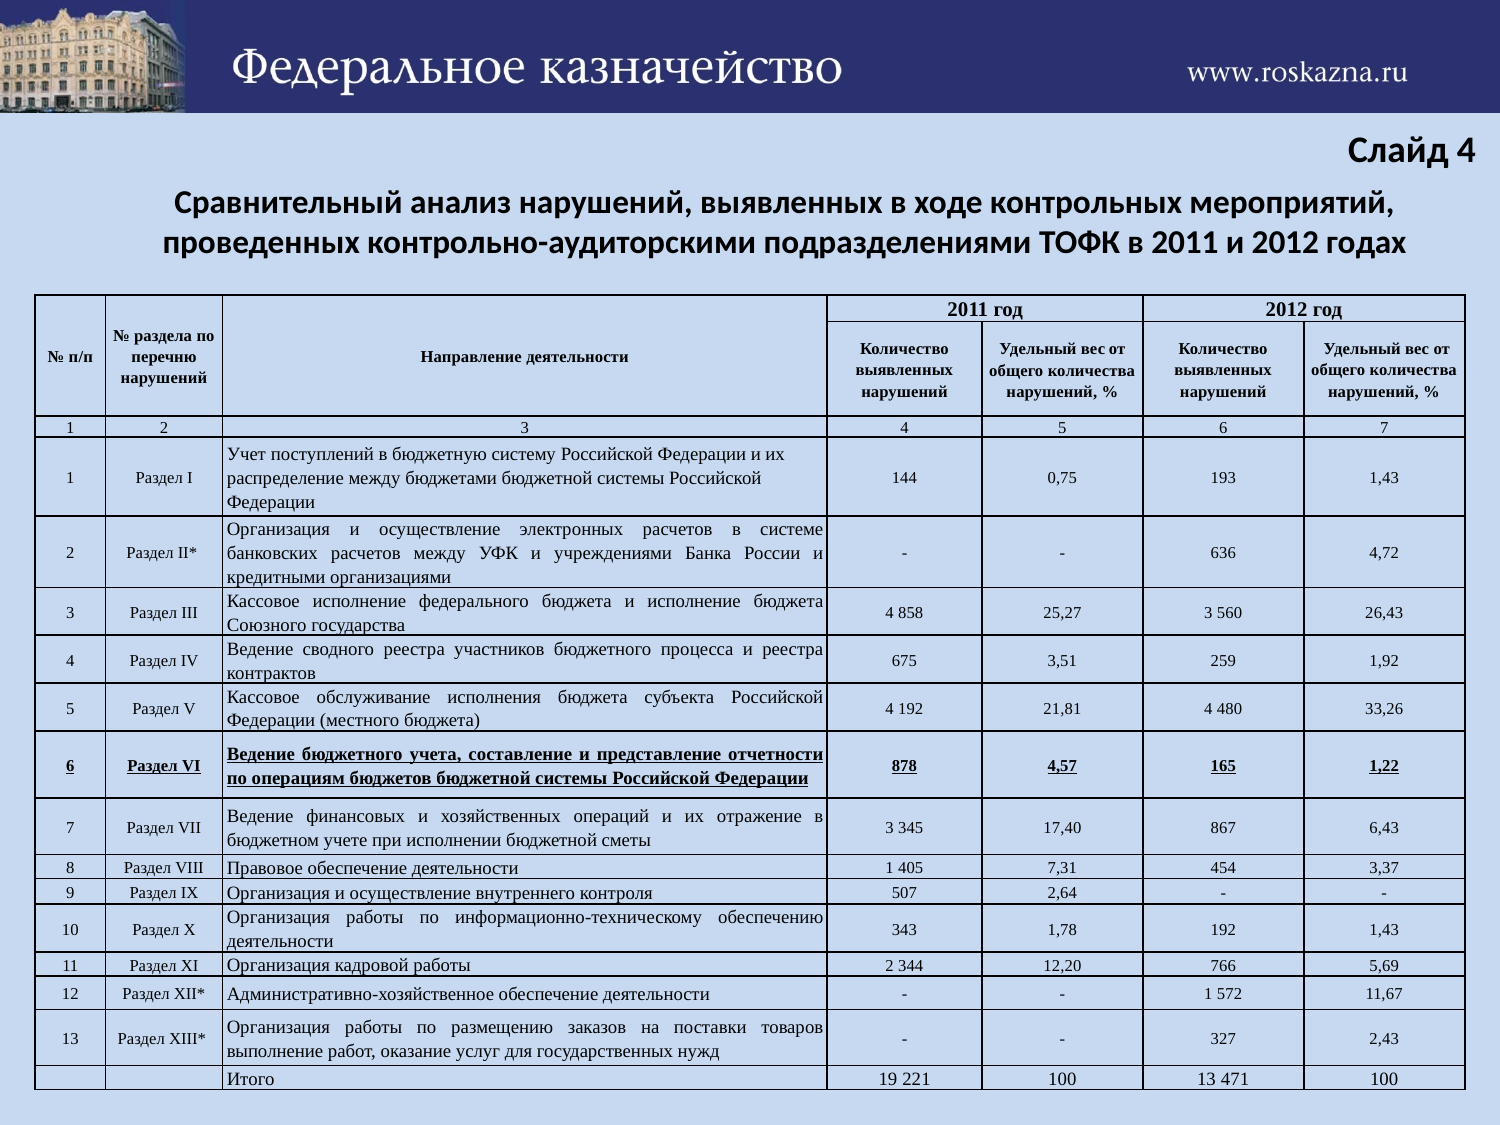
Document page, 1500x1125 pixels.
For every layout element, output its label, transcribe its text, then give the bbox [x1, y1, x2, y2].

table_cell Раздел II* [106, 517, 222, 587]
table_cell 878 [828, 732, 981, 797]
table_cell 6,43 [1305, 799, 1464, 854]
table_cell Раздел VI [106, 732, 222, 797]
table_cell Административно-хозяйственное обеспечение деятельности [223, 977, 826, 1009]
table_cell Ведение бюджетного учета, составление и представление отчетности по операциям бюджетов бюджетной системы Российской Федерации [223, 732, 826, 797]
table_cell 33,26 [1305, 684, 1464, 730]
table_cell 675 [828, 636, 981, 682]
table_cell 4 858 [828, 588, 981, 634]
table_cell - [1305, 879, 1464, 903]
table_cell [106, 1066, 222, 1089]
table_cell 12 [36, 977, 105, 1009]
table_cell 1,43 [1305, 905, 1464, 951]
table_cell Организация и осуществление внутреннего контроля [223, 879, 826, 903]
table_cell Раздел XI [106, 953, 222, 975]
table_cell Раздел XII* [106, 977, 222, 1009]
table_cell 7,31 [983, 855, 1142, 878]
table_cell 11 [36, 953, 105, 975]
table_cell 867 [1144, 799, 1303, 854]
table_cell 165 [1144, 732, 1303, 797]
table_cell Раздел I [106, 438, 222, 515]
table_cell Раздел IV [106, 636, 222, 682]
table_cell - [828, 1010, 981, 1065]
table_cell 4,57 [983, 732, 1142, 797]
table_cell Организация кадровой работы [223, 953, 826, 975]
table_cell 2 344 [828, 953, 981, 975]
table_header № раздела по перечню нарушений [106, 296, 222, 415]
table_cell 3 345 [828, 799, 981, 854]
table_cell 6 [36, 732, 105, 797]
table_cell Раздел IX [106, 879, 222, 903]
table_cell 11,67 [1305, 977, 1464, 1009]
table_cell Организация и осуществление электронных расчетов в системе банковских расчетов между УФК и учреждениями Банка России и кредитными организациями [223, 517, 826, 587]
table_cell 1,78 [983, 905, 1142, 951]
table_cell [36, 1066, 105, 1089]
table_cell - [983, 517, 1142, 587]
table_cell 6 [1144, 417, 1303, 436]
table_cell - [1144, 879, 1303, 903]
table_cell 0,75 [983, 438, 1142, 515]
table_cell 3,51 [983, 636, 1142, 682]
table_cell 259 [1144, 636, 1303, 682]
table_cell 4 [828, 417, 981, 436]
table_cell 5 [36, 684, 105, 730]
table_cell 21,81 [983, 684, 1142, 730]
table_cell Количество выявленных нарушений [828, 322, 981, 415]
table_cell 192 [1144, 905, 1303, 951]
table_cell 100 [983, 1066, 1142, 1089]
table_cell Раздел V [106, 684, 222, 730]
table_cell 13 471 [1144, 1066, 1303, 1089]
table_cell Организация работы по размещению заказов на поставки товаров выполнение работ, оказание услуг для государственных нужд [223, 1010, 826, 1065]
table_cell Раздел III [106, 588, 222, 634]
table_cell 343 [828, 905, 981, 951]
table_cell 7 [36, 799, 105, 854]
table_cell 2,43 [1305, 1010, 1464, 1065]
table_cell 4 [36, 636, 105, 682]
table_cell 454 [1144, 855, 1303, 878]
table_cell 636 [1144, 517, 1303, 587]
table_cell 1,92 [1305, 636, 1464, 682]
picture [0, 0, 1500, 113]
table_cell 9 [36, 879, 105, 903]
table_cell 8 [36, 855, 105, 878]
table_cell 25,27 [983, 588, 1142, 634]
table_cell Итого [223, 1066, 826, 1089]
table_cell Ведение сводного реестра участников бюджетного процесса и реестра контрактов [223, 636, 826, 682]
table_cell 507 [828, 879, 981, 903]
table_header 2012 год [1144, 296, 1464, 321]
table_cell 766 [1144, 953, 1303, 975]
table_cell Кассовое обслуживание исполнения бюджета субъекта Российской Федерации (местного бюджета) [223, 684, 826, 730]
table_cell 3 560 [1144, 588, 1303, 634]
table_cell Учет поступлений в бюджетную систему Российской Федерации и их распределение между бюджетами бюджетной системы Российской Федерации [223, 438, 826, 515]
table_cell 17,40 [983, 799, 1142, 854]
table_cell 1,22 [1305, 732, 1464, 797]
table_cell Количество выявленных нарушений [1144, 322, 1303, 415]
title Сравнительный анализ нарушений, выявленных в ходе контрольных мероприятий, проведенных контрольно-аудиторскими подразделениями ТОФК в 2011 и 2012 годах [70, 199, 1500, 282]
table_cell 193 [1144, 438, 1303, 515]
table_cell Удельный вес от общего количества нарушений, % [983, 322, 1142, 415]
table_cell - [983, 1010, 1142, 1065]
table_cell Ведение финансовых и хозяйственных операций и их отражение в бюджетном учете при исполнении бюджетной сметы [223, 799, 826, 854]
table_cell 1 [36, 417, 105, 436]
table_cell Кассовое исполнение федерального бюджета и исполнение бюджета Союзного государства [223, 588, 826, 634]
table_cell - [828, 517, 981, 587]
table_cell 1,43 [1305, 438, 1464, 515]
table_cell 5,69 [1305, 953, 1464, 975]
table_cell 7 [1305, 417, 1464, 436]
table_cell Раздел VII [106, 799, 222, 854]
table_cell Раздел X [106, 905, 222, 951]
text_box Слайд 4 [1324, 120, 1500, 177]
table_cell Удельный вес от общего количества нарушений, % [1305, 322, 1464, 415]
table_cell 1 [36, 438, 105, 515]
table_header Направление деятельности [223, 296, 826, 415]
table_cell 100 [1305, 1066, 1464, 1089]
table_cell 2 [36, 517, 105, 587]
table_cell 3 [36, 588, 105, 634]
table_cell Правовое обеспечение деятельности [223, 855, 826, 878]
table_cell 10 [36, 905, 105, 951]
table_cell 3 [223, 417, 826, 436]
table_cell 12,20 [983, 953, 1142, 975]
table_cell 13 [36, 1010, 105, 1065]
table_header № п/п [36, 296, 105, 415]
table_cell 4 480 [1144, 684, 1303, 730]
table_cell - [828, 977, 981, 1009]
table_cell - [983, 977, 1142, 1009]
table_cell 327 [1144, 1010, 1303, 1065]
table_header 2011 год [828, 296, 1142, 321]
table_cell 4,72 [1305, 517, 1464, 587]
table_cell 2 [106, 417, 222, 436]
table_cell Раздел XIII* [106, 1010, 222, 1065]
table_cell 19 221 [828, 1066, 981, 1089]
table_cell 26,43 [1305, 588, 1464, 634]
table_cell 4 192 [828, 684, 981, 730]
table_cell 144 [828, 438, 981, 515]
table_cell Организация работы по информационно-техническому обеспечению деятельности [223, 905, 826, 951]
table_cell 2,64 [983, 879, 1142, 903]
table_cell 3,37 [1305, 855, 1464, 878]
table_cell 1 405 [828, 855, 981, 878]
table_cell 5 [983, 417, 1142, 436]
table_cell 1 572 [1144, 977, 1303, 1009]
table_cell Раздел VIII [106, 855, 222, 878]
